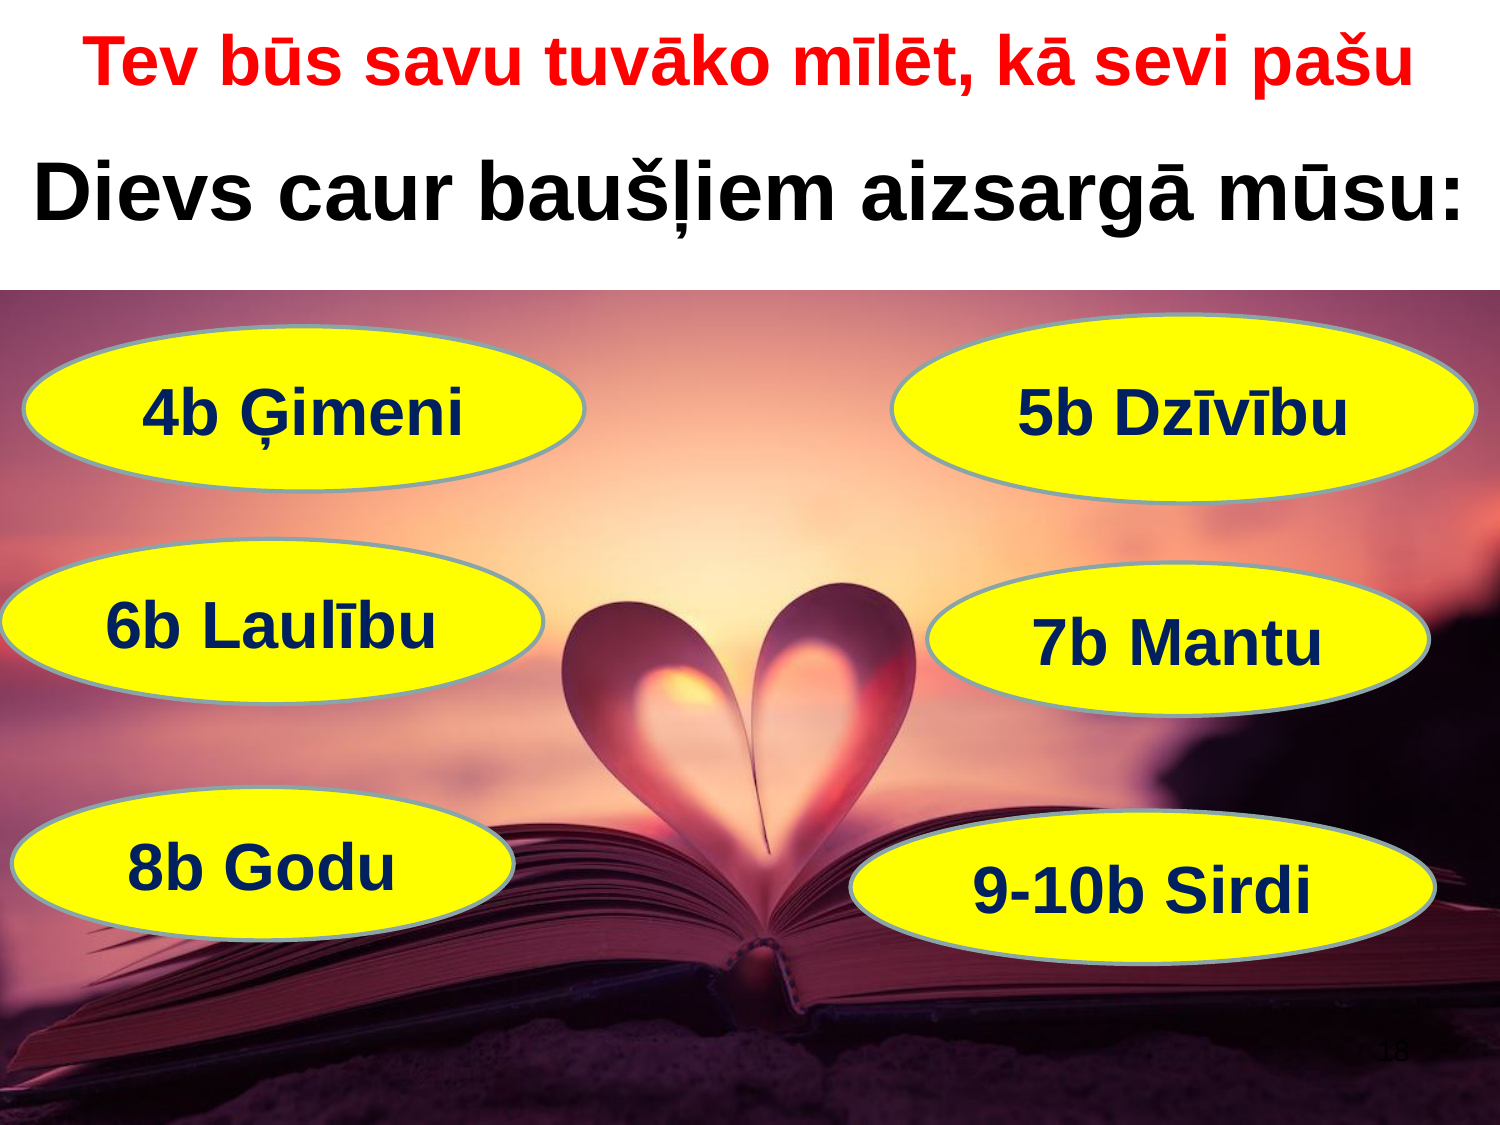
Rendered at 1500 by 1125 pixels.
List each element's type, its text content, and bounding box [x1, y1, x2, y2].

picture [0, 290, 1500, 1125]
text_box Tev būs savu tuvāko mīlēt, kā sevi pašu Dievs caur baušļiem aizsargā mūsu: [0, 7, 1500, 245]
